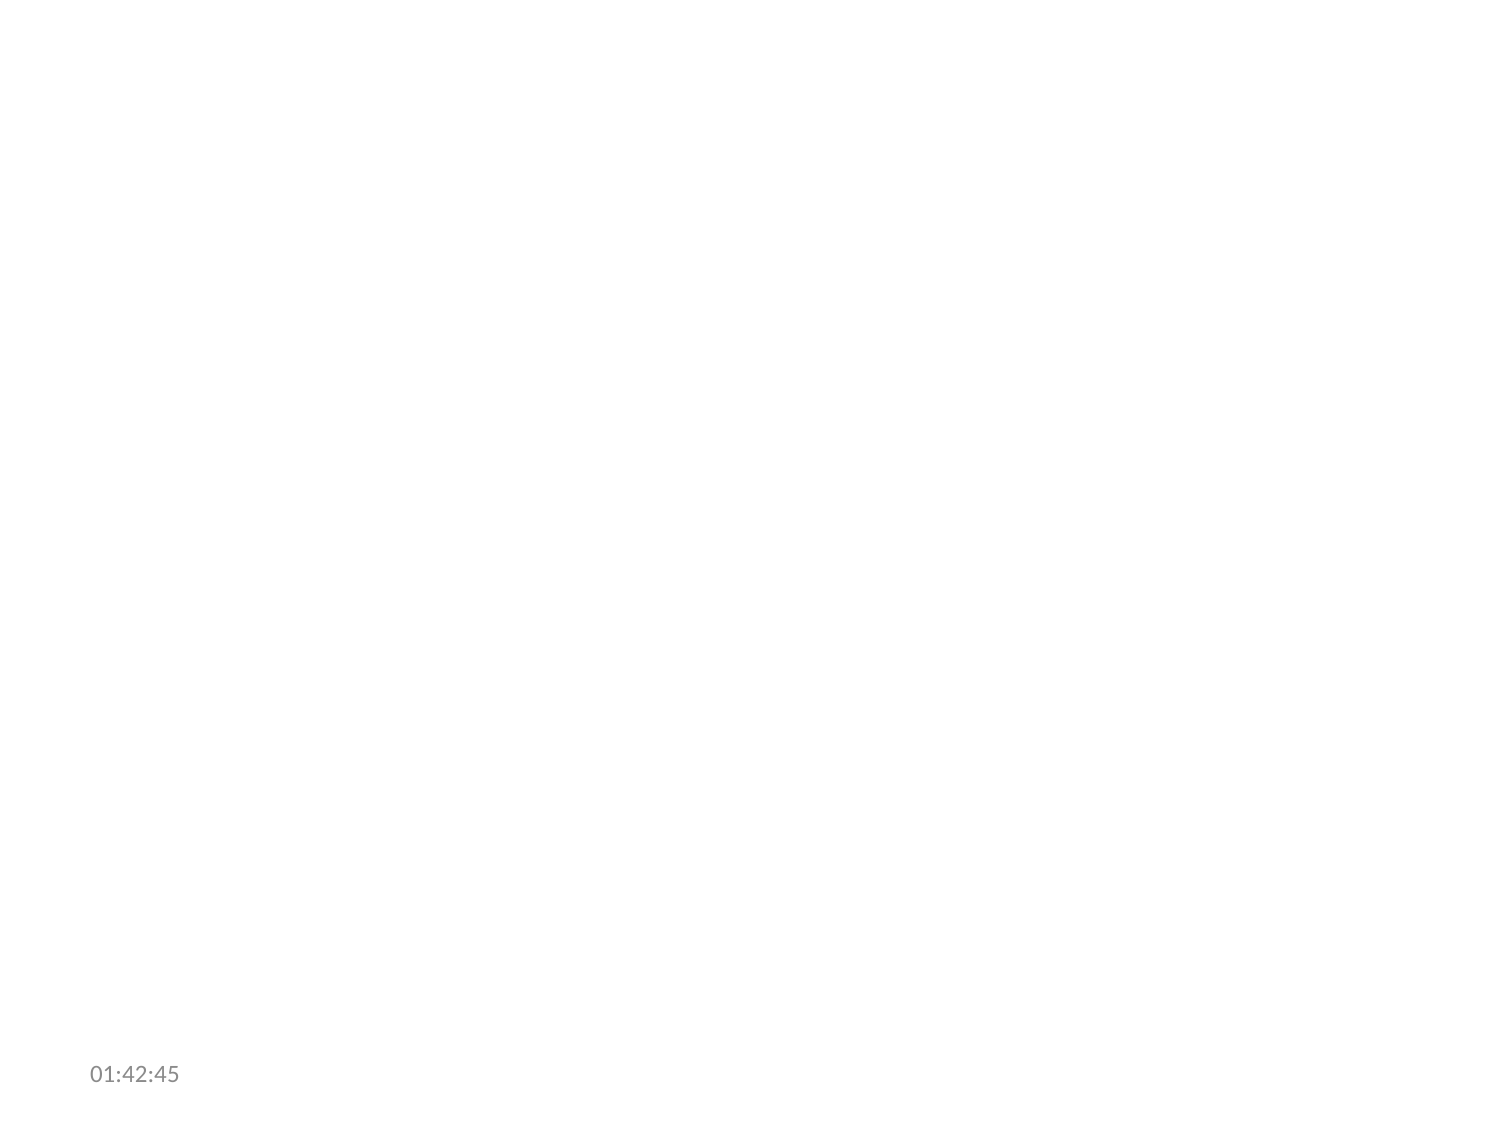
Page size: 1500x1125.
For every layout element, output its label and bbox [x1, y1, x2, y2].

slide_number [75, 1042, 425, 1103]
